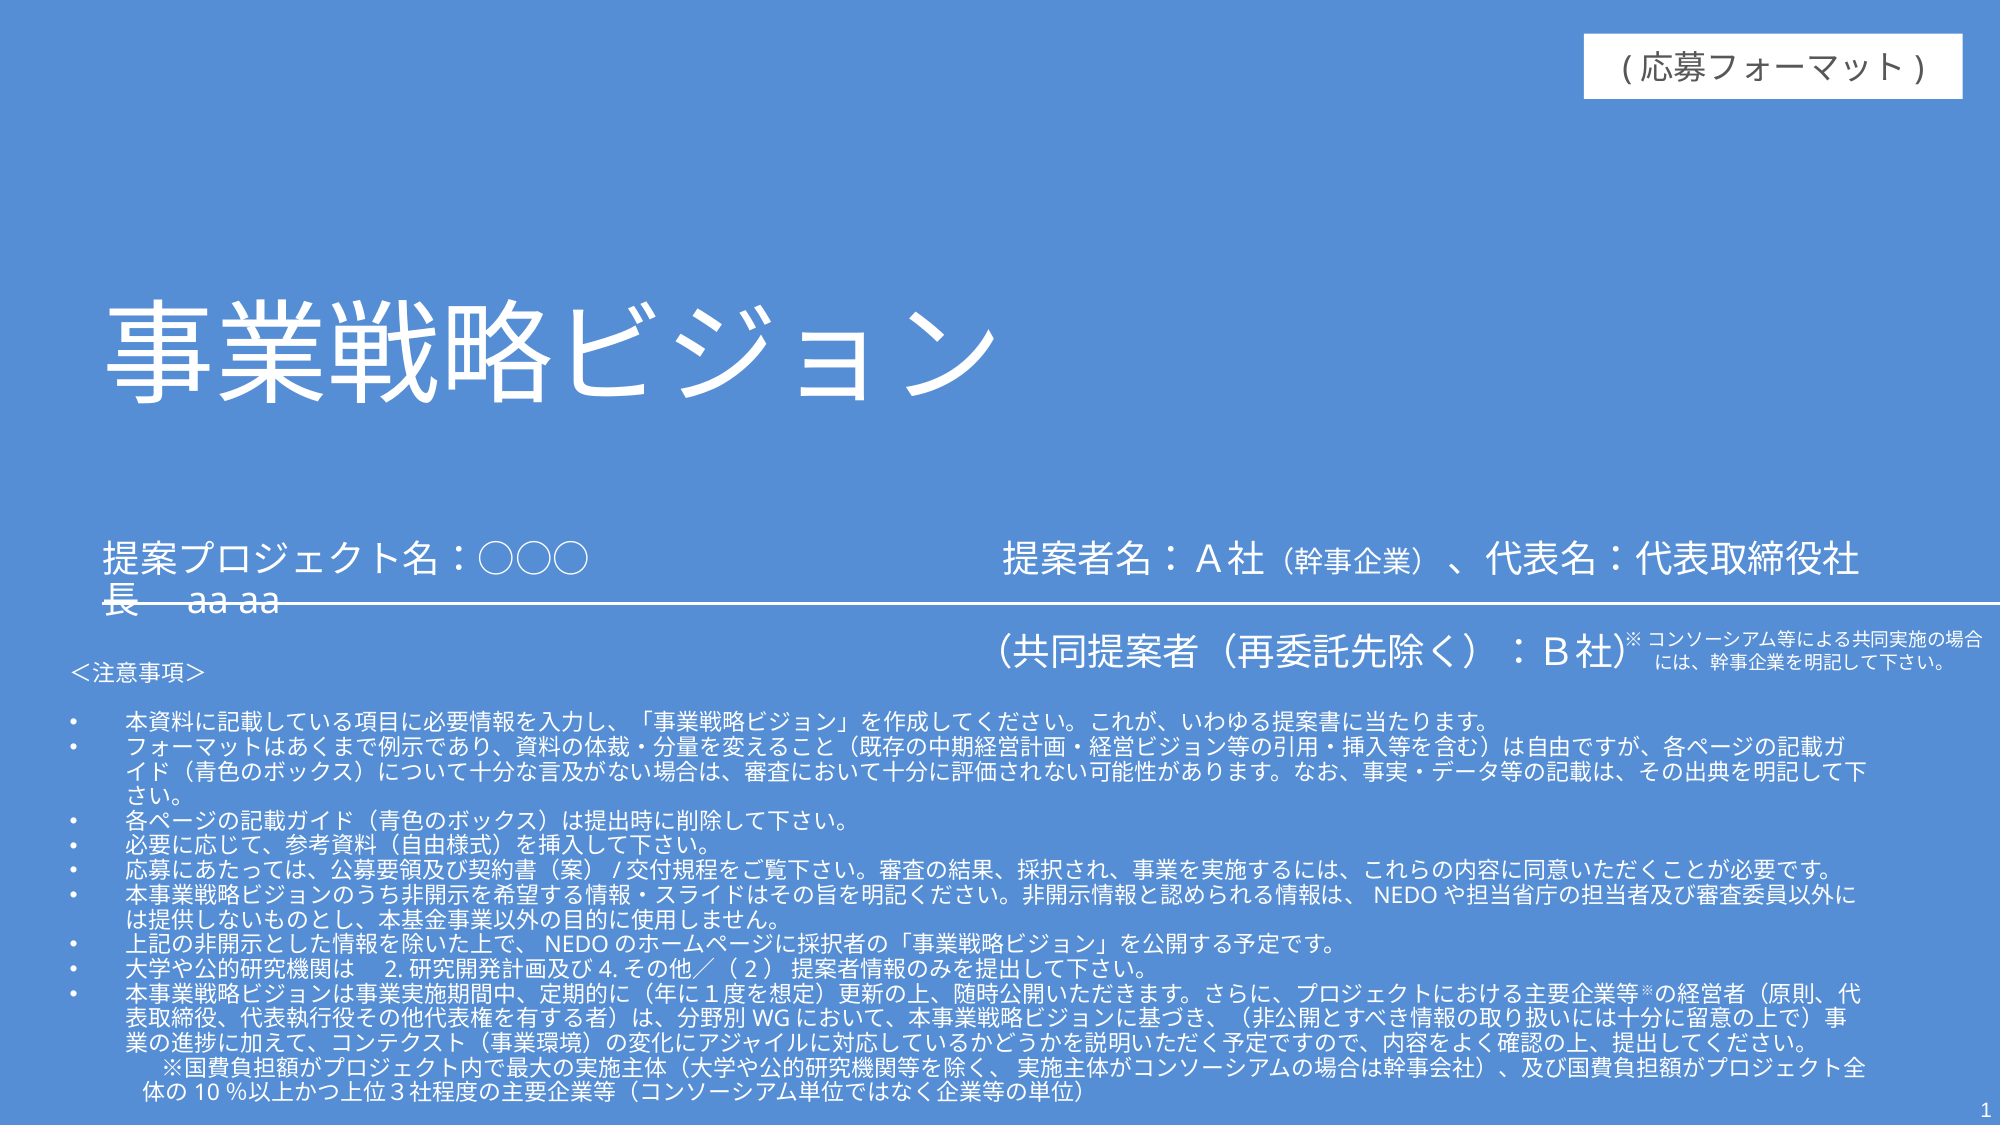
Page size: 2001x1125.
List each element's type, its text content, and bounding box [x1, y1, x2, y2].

title 事業戦略ビジョン 提案プロジェクト名：○○○ 提案者名：Ａ社（幹事企業） 、代表名：代表取締役社長 aa aa [102, 297, 1897, 633]
text_box (応募フォーマット) [1583, 33, 1964, 100]
text_box （共同提案者（再委託先除く）：Ｂ社） [959, 610, 1870, 691]
text_box ＜注意事項＞ 本資料に記載している項目に必要情報を入力し、「事業戦略ビジョン」を作成してください。これが、いわゆる提案書に当たります。 フォーマットはあくまで例示であり、資料の体裁・分量を変えること（既存の中期経営計画・経営ビジョン等の引用・挿入等を含む）は自由ですが、各ページの記載ガイド（青色のボックス）について十分な言及がない場合は、審査において十分に評価されない可能性があります。なお、事実・データ等の記載は、その出典を明記して下さい。 各ページの記載ガイド（青色のボックス）は提出時に削除して下さい。 必要に応じて、参考資料（自由様式）を挿入して下さい。 応募にあたっては、公募要領及び契約書（案）/交付規程をご覧下さい。審査の結果、採択され、事業を実施するには、これらの内容に同意いただくことが必要です。 本事業戦略ビジョンのうち非開示を希望する情報・スライドはその旨を明記ください。非開示情報と認められる情報は、NEDOや担当省庁の担当者及び審査委員以外には提供しないものとし、本基金事業以外の目的に使用しません。 上記の非開示とした情報を除いた上で、NEDOのホームページに採択者の「事業戦略ビジョン」を公開する予定です。 大学や公的研究機関は 2.研究開発計画及び4.その他／（2） 提案者情報のみを提出して下さい。 本事業戦略ビジョンは事業実施期間中、定期的に（年に１度を想定）更新の上、随時公開いただきます。さらに、プロジェクトにおける主要企業等※の経営者（原則、代表取締役、代表執行役その他代表権を有する者）は、分野別WGにおいて、本事業戦略ビジョンに基づき、（非公開とすべき情報の取り扱いには十分に留意の上で）事業の進捗に加えて、コンテクスト（事業環境）の変化にアジャイルに対応しているかどうかを説明いただく予定ですので、内容をよく確認の上、提出してください。 ※国費負担額がプロジェクト内で最大の実施主体（大学や公的研究機関等を除く、 実施主体がコンソーシアムの場合は幹事会社）、及び国費負担額がプロジェクト全体の10％以上かつ上位３社程度の主要企業等（コンソーシアム単位ではなく企業等の単位） [69, 661, 1870, 1125]
text_box ※コンソーシアム等による共同実施の場合には、幹事企業を明記して下さい。 [1607, 621, 2000, 680]
